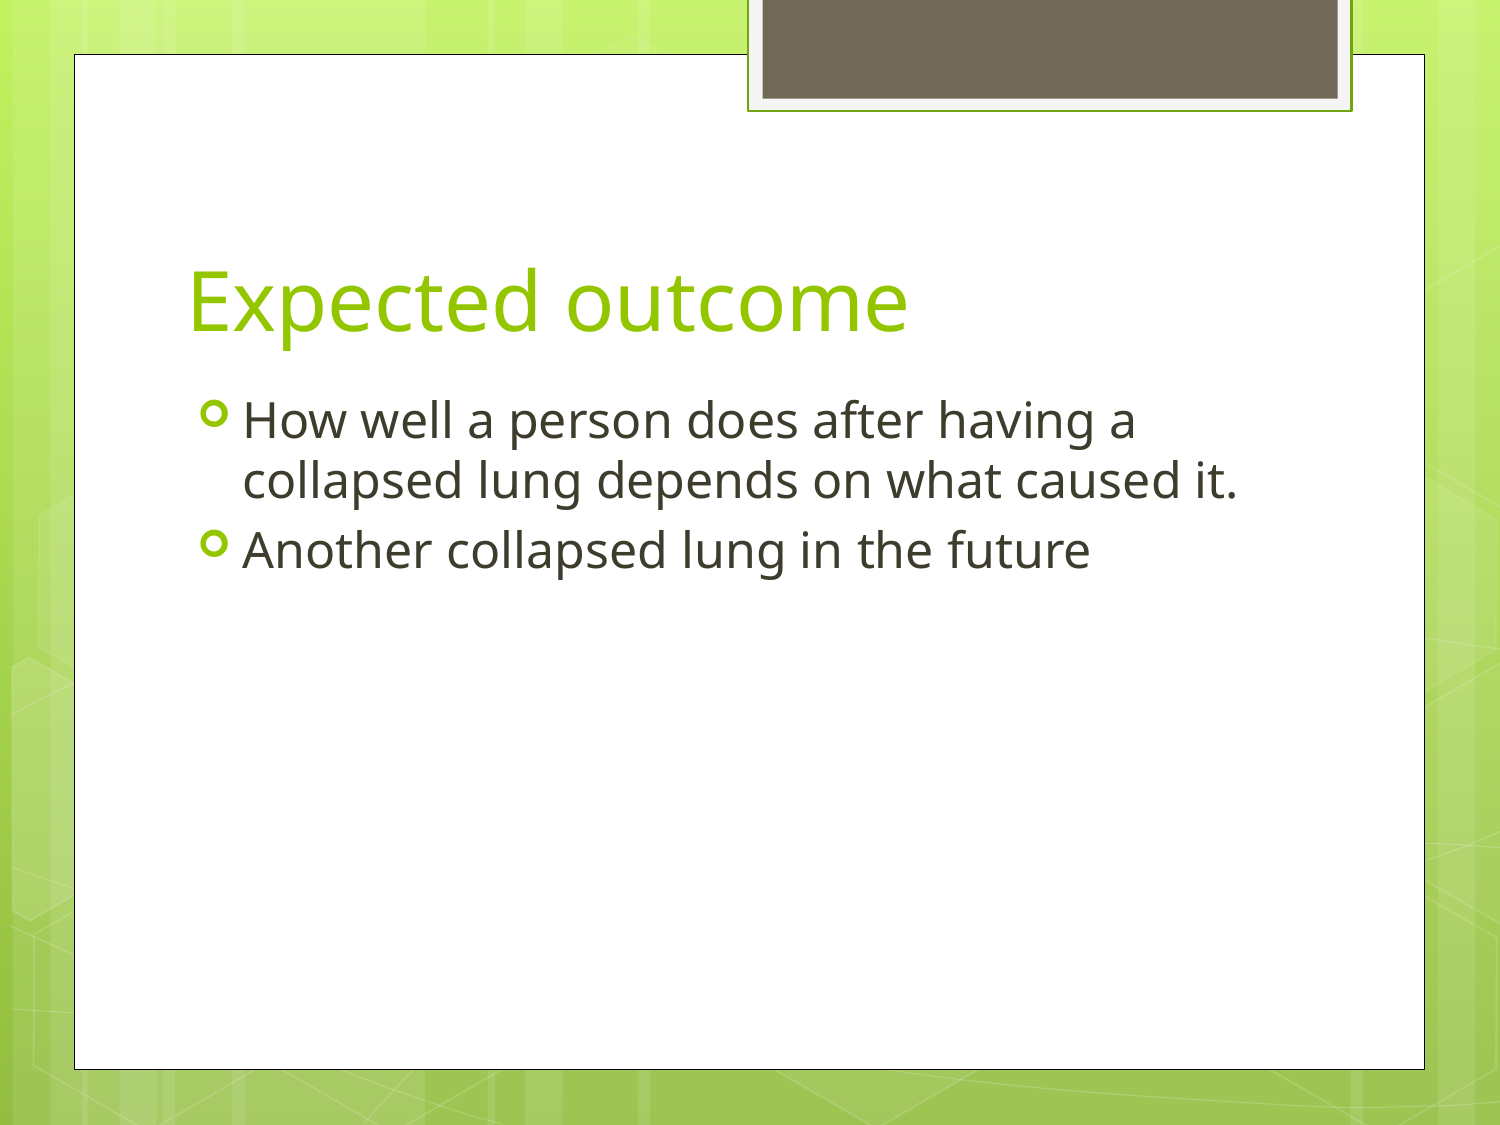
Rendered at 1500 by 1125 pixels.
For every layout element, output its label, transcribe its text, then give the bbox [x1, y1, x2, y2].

title Expected outcome [171, 168, 1324, 357]
list How well a person does after having a collapsed lung depends on what caused it. Another collapsed lung in the future [171, 381, 1283, 957]
